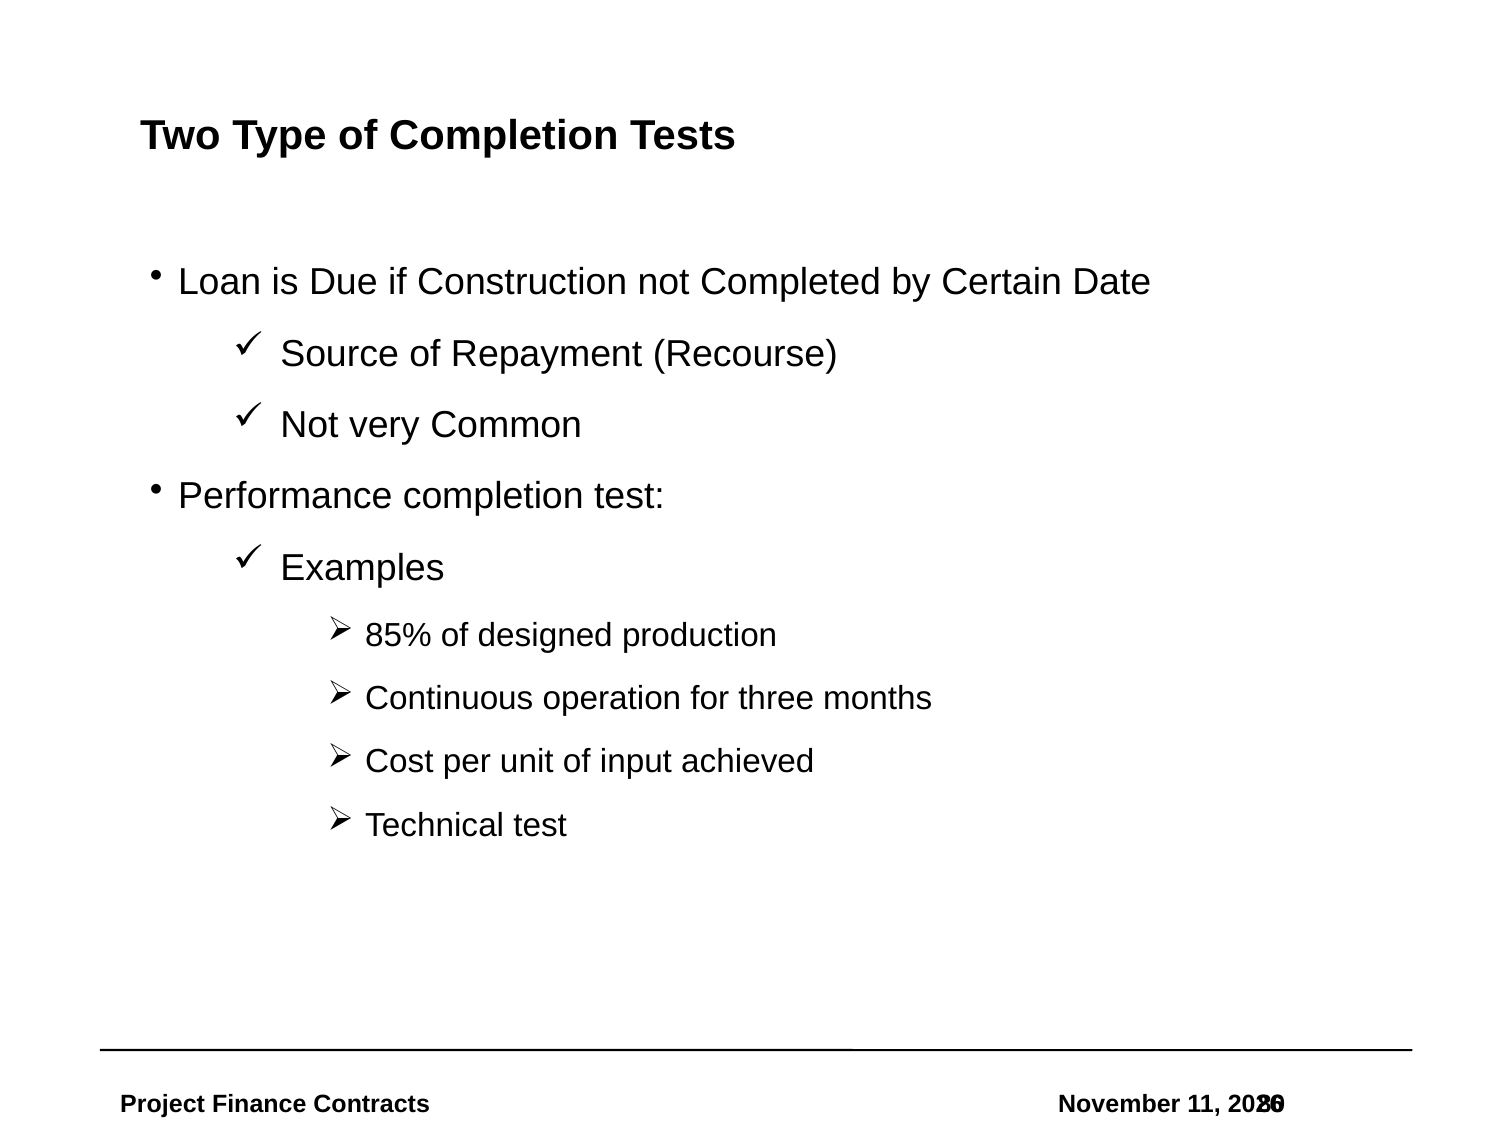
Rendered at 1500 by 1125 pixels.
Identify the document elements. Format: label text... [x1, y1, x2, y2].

title Two Type of Completion Tests [124, 99, 1288, 226]
list Loan is Due if Construction not Completed by Certain Date Source of Repayment (Recourse) Not very Common Performance completion test: Examples 85% of designed production Continuous operation for three months Cost per unit of input achieved Technical test [124, 249, 1376, 1001]
